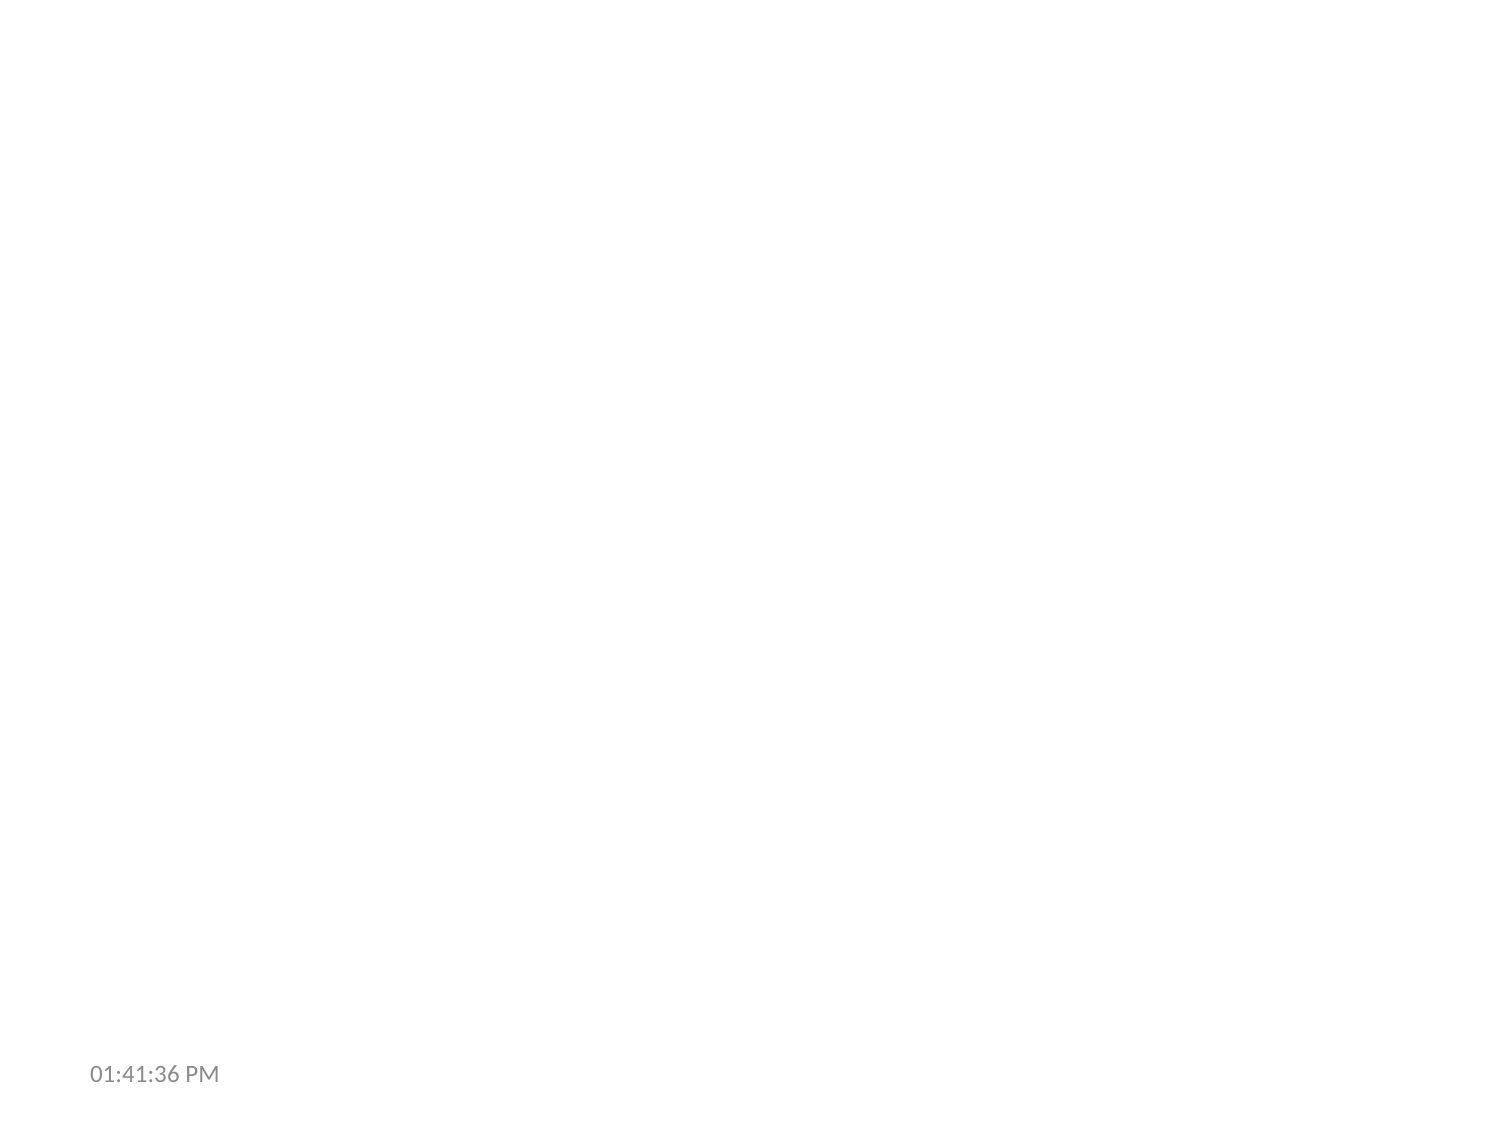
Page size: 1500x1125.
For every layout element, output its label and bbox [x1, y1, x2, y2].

slide_number [75, 1042, 425, 1103]
